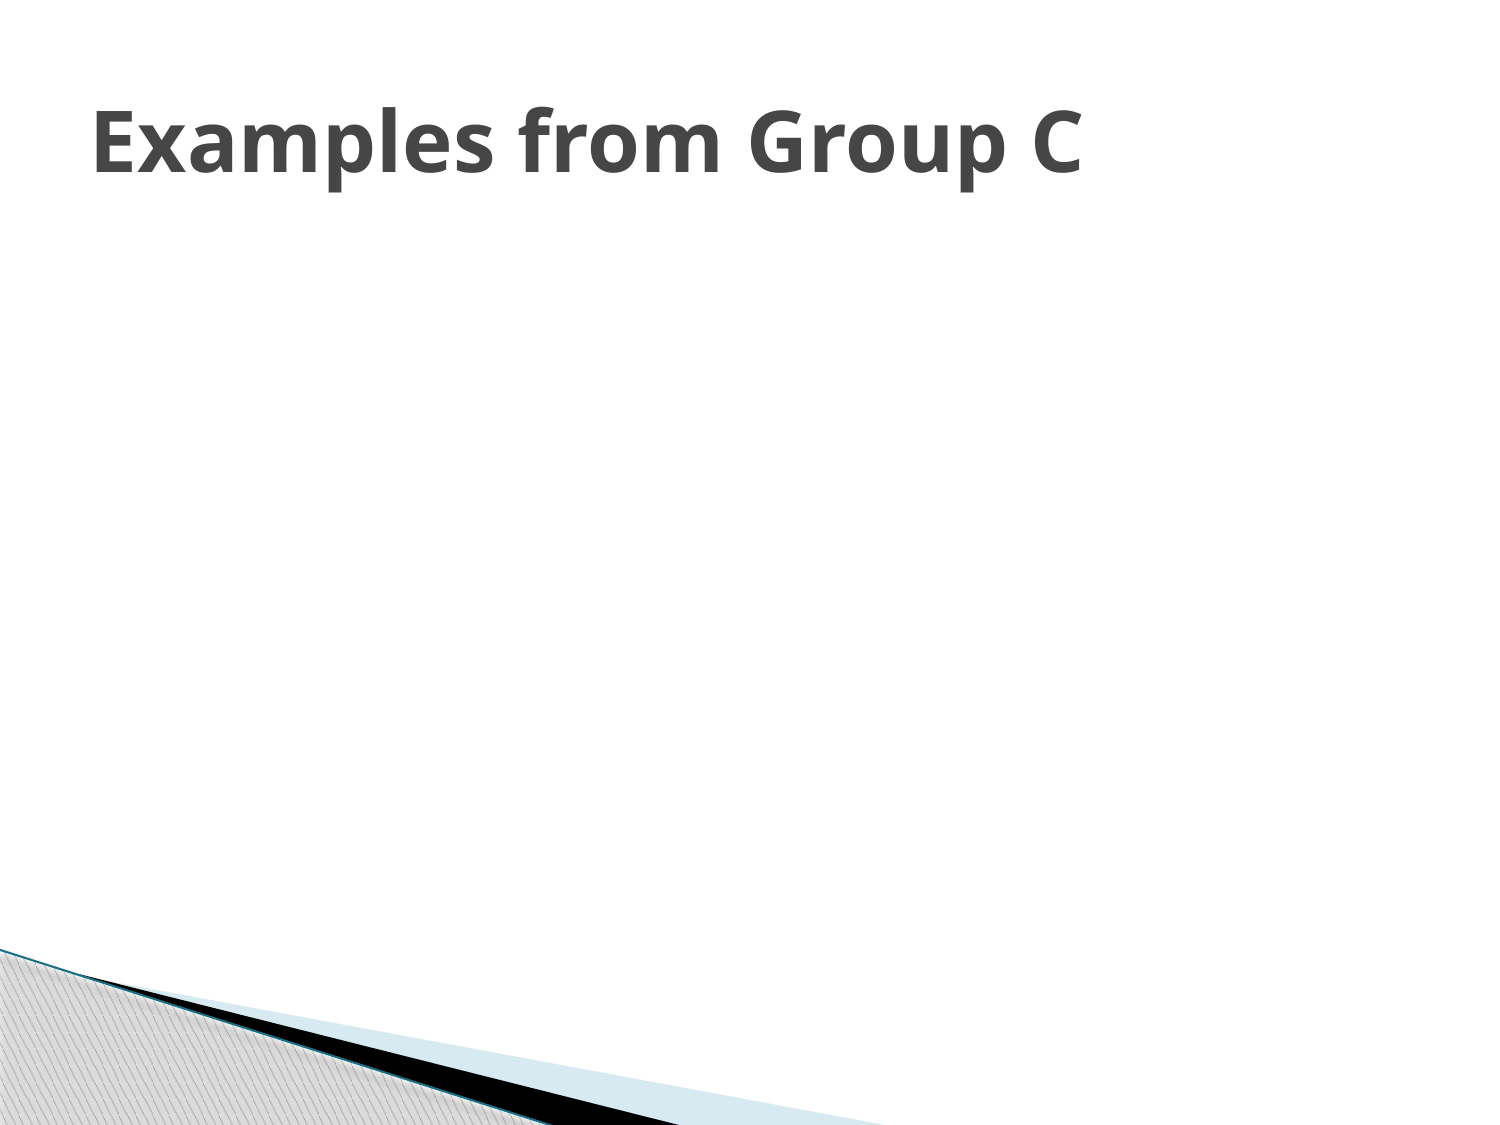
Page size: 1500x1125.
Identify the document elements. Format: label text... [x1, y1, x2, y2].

title Examples from Group C [75, 45, 1425, 233]
